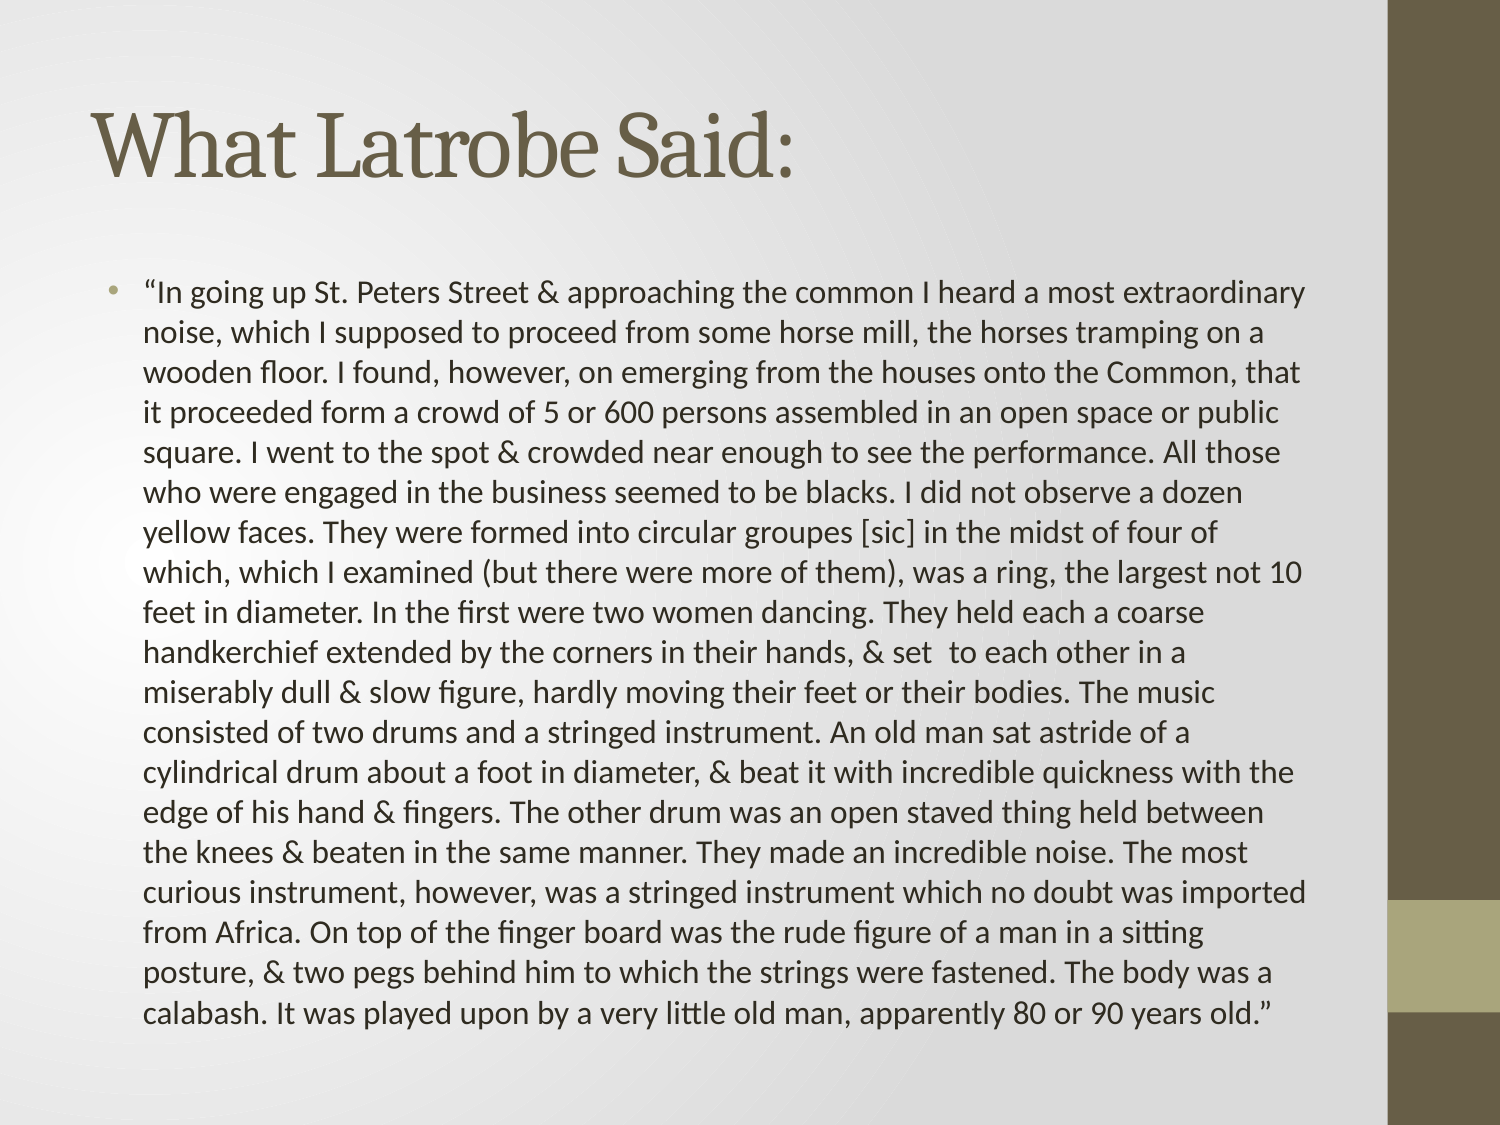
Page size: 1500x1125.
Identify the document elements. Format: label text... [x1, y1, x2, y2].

title What Latrobe Said: [75, 45, 1325, 233]
list “In going up St. Peters Street & approaching the common I heard a most extraordinary noise, which I supposed to proceed from some horse mill, the horses tramping on a wooden floor. I found, however, on emerging from the houses onto the Common, that it proceeded form a crowd of 5 or 600 persons assembled in an open space or public square. I went to the spot & crowded near enough to see the performance. All those who were engaged in the business seemed to be blacks. I did not observe a dozen yellow faces. They were formed into circular groupes [sic] in the midst of four of which, which I examined (but there were more of them), was a ring, the largest not 10 feet in diameter. In the first were two women dancing. They held each a coarse handkerchief extended by the corners in their hands, & set to each other in a miserably dull & slow figure, hardly moving their feet or their bodies. The music consisted of two drums and a stringed instrument. An old man sat astride of a cylindrical drum about a foot in diameter, & beat it with incredible quickness with the edge of his hand & fingers. The other drum was an open staved thing held between the knees & beaten in the same manner. They made an incredible noise. The most curious instrument, however, was a stringed instrument which no doubt was imported from Africa. On top of the finger board was the rude figure of a man in a sitting posture, & two pegs behind him to which the strings were fastened. The body was a calabash. It was played upon by a very little old man, apparently 80 or 90 years old.” [75, 262, 1325, 1050]
